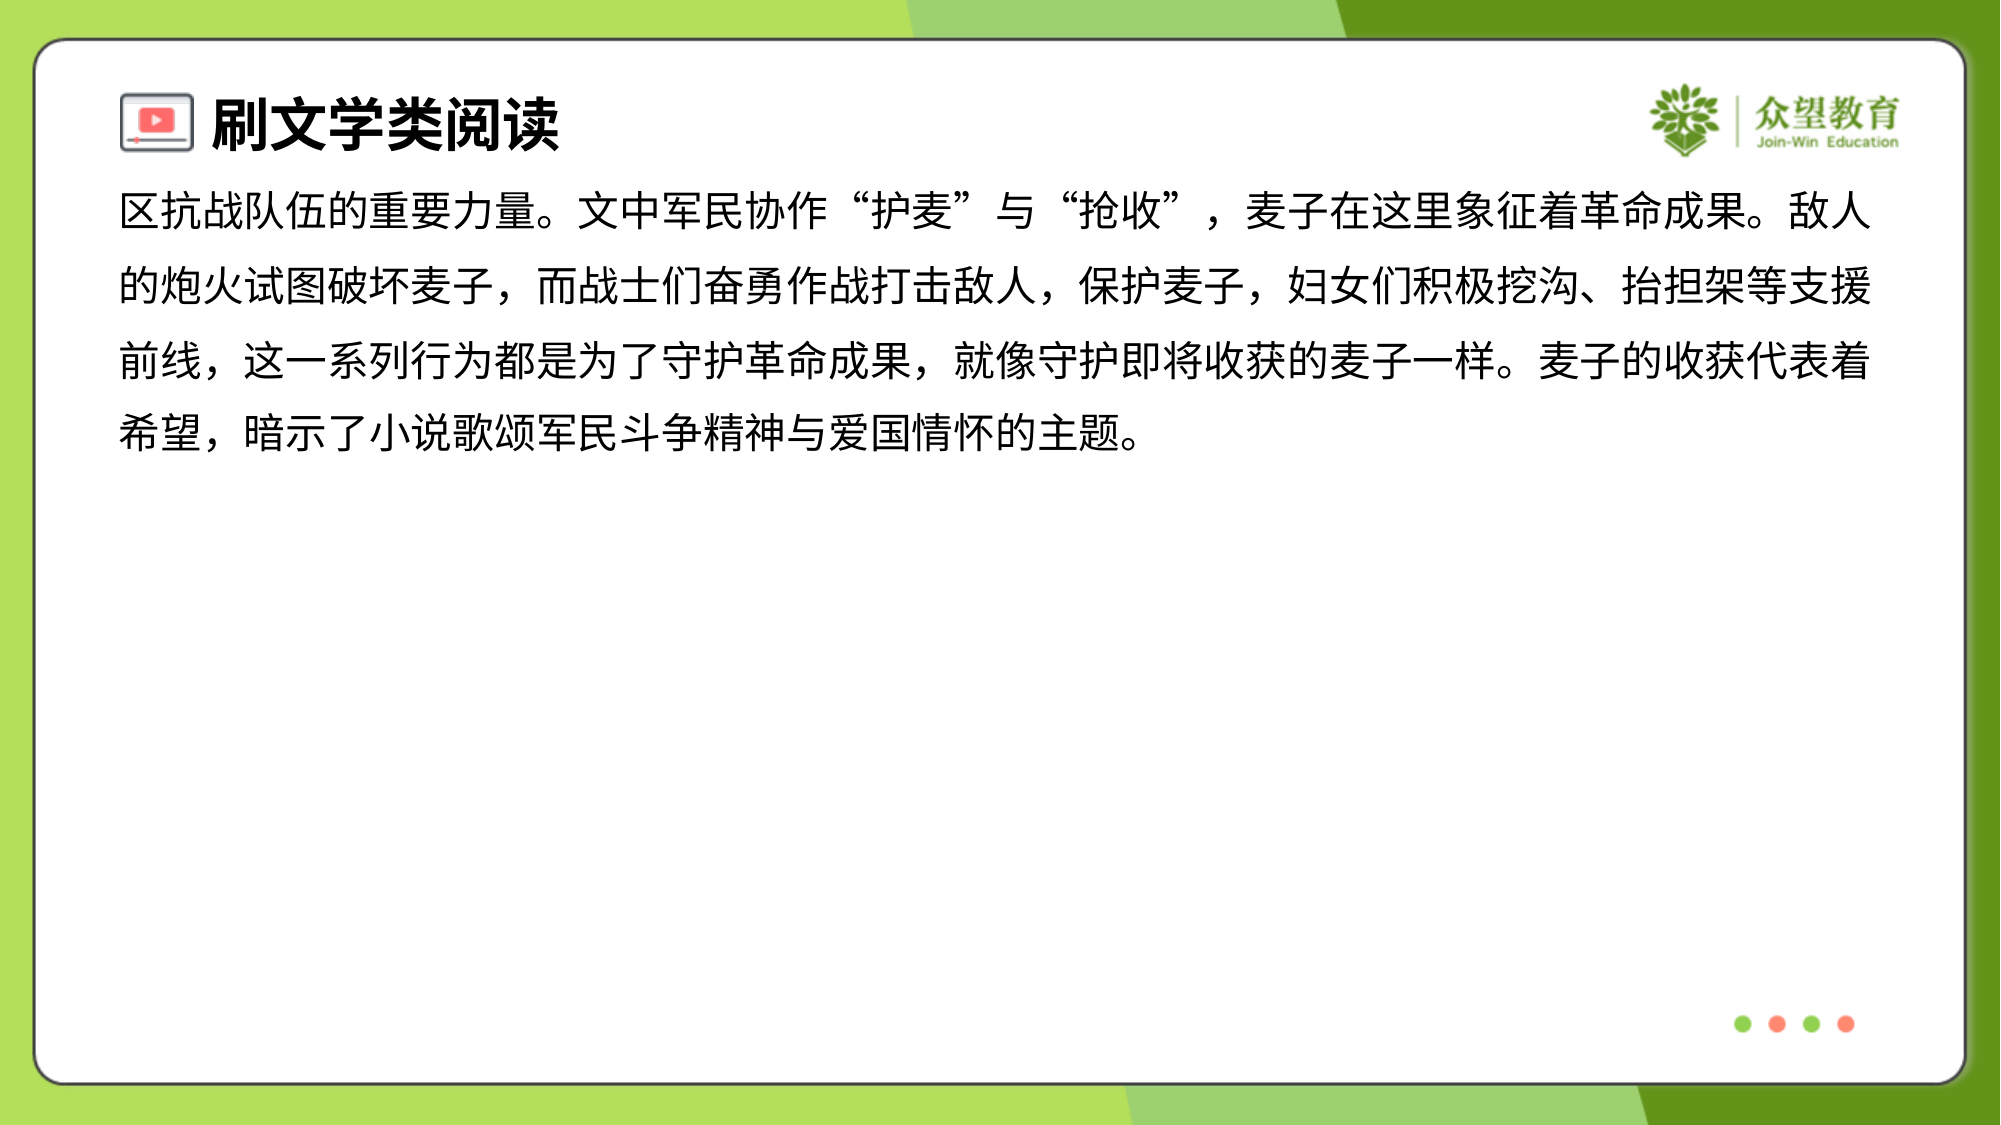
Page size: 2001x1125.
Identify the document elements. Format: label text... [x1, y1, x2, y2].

text_box 区抗战队伍的重要力量。文中军民协作“护麦”与“抢收”，麦子在这里象征着革命成果。敌人 的炮火试图破坏麦子，而战士们奋勇作战打击敌人，保护麦子，妇女们积极挖沟、抬担架等支援 前线，这一系列行为都是为了守护革命成果，就像守护即将收获的麦子一样。麦子的收获代表着 希望，暗示了小说歌颂军民斗争精神与爱国情怀的主题。 [118, 159, 1883, 450]
picture [0, 0, 2000, 1125]
